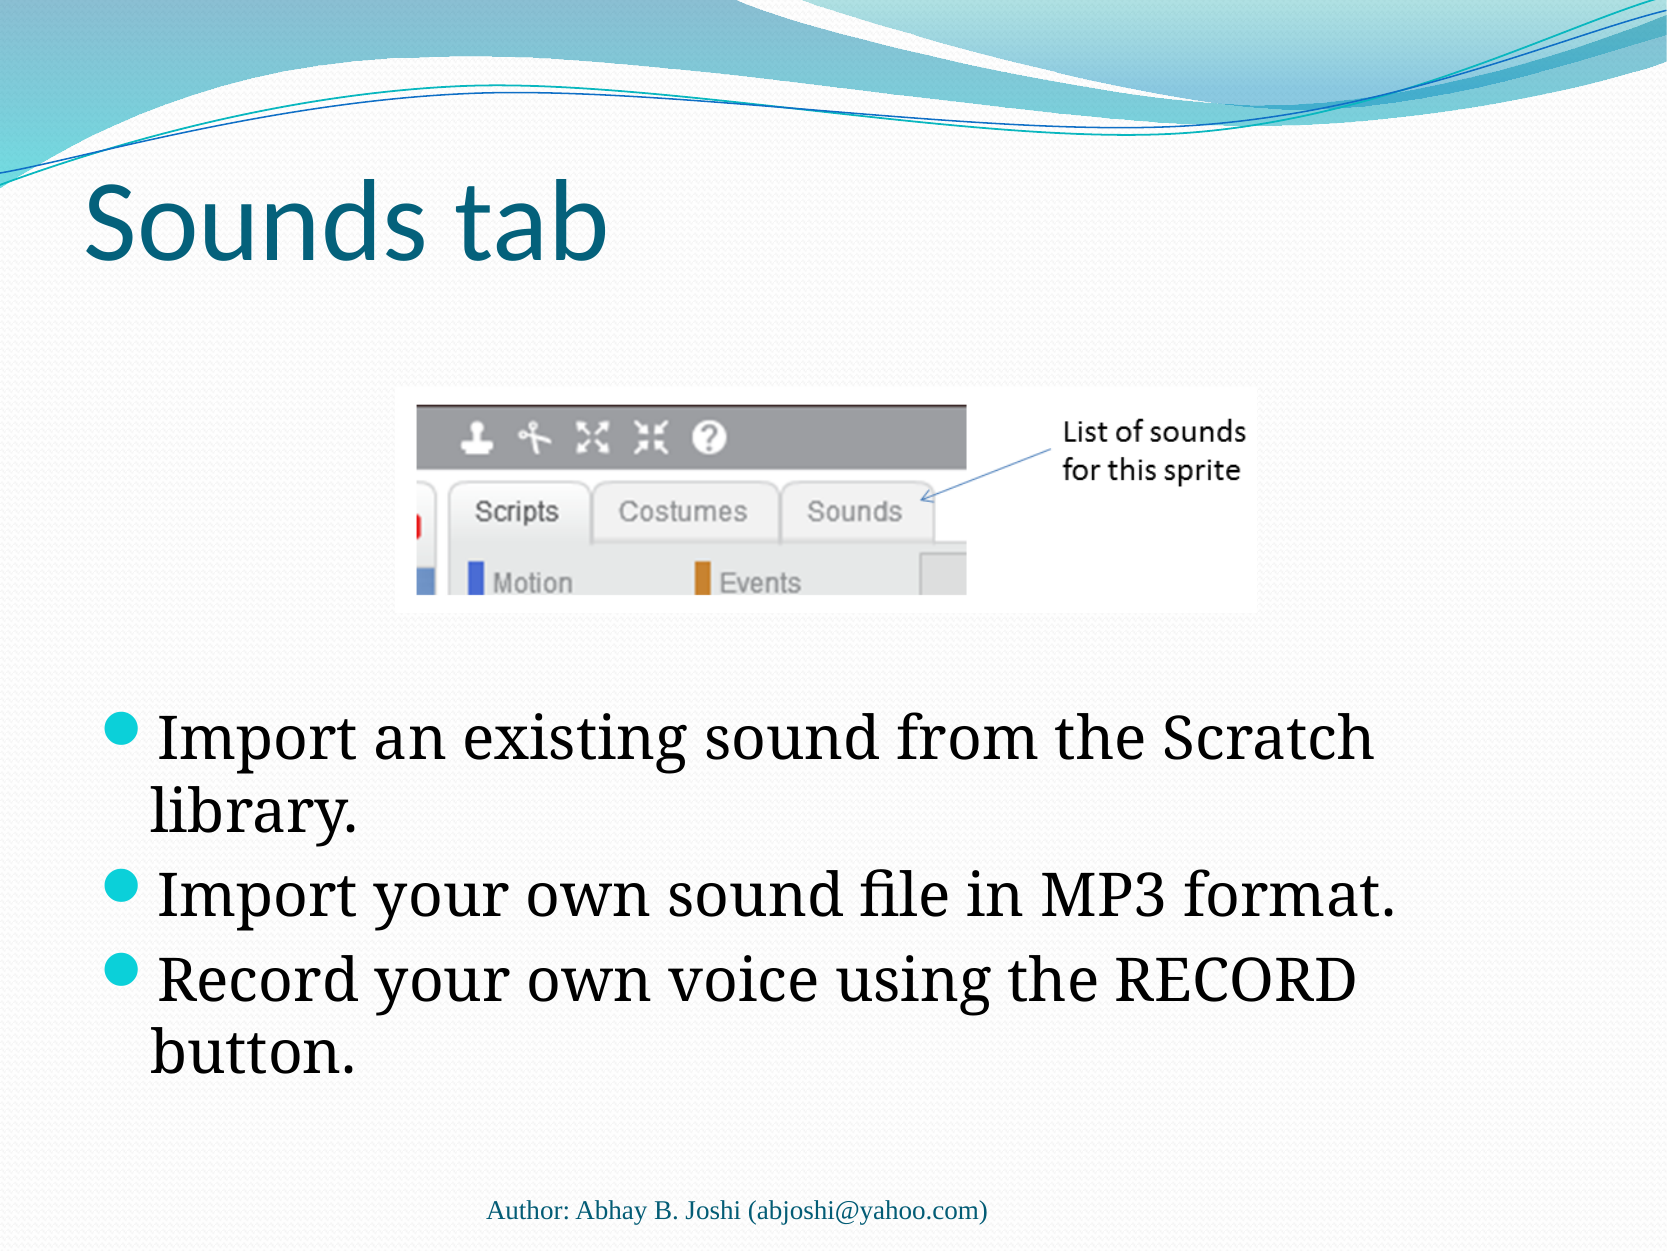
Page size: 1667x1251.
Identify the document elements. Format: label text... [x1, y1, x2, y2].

footer Author: Abhay B. Joshi (abjoshi@yahoo.com) [486, 1158, 1098, 1226]
list Import an existing sound from the Scratch library. Import your own sound file in MP3 format. Record your own voice using the RECORD button. [83, 352, 1584, 1153]
picture [395, 387, 1257, 613]
title Sounds tab [83, 75, 1584, 284]
